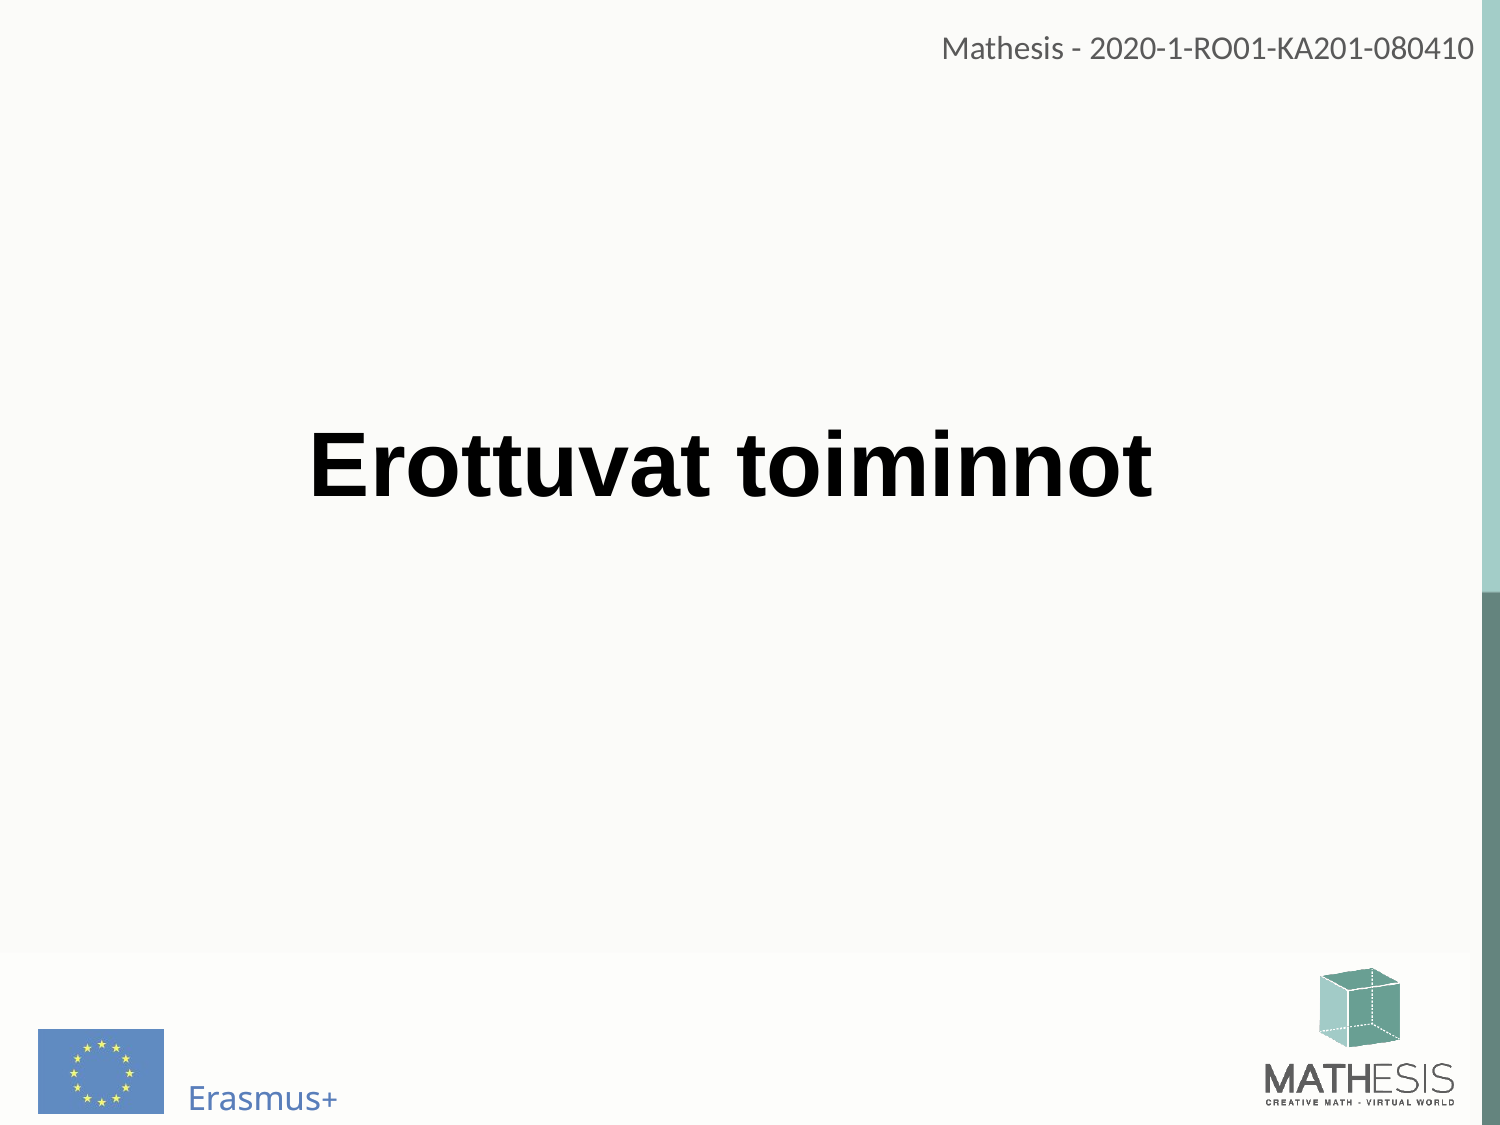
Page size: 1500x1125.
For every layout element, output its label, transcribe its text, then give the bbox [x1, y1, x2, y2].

subtitle Erottuvat toiminnot [206, 397, 1257, 685]
